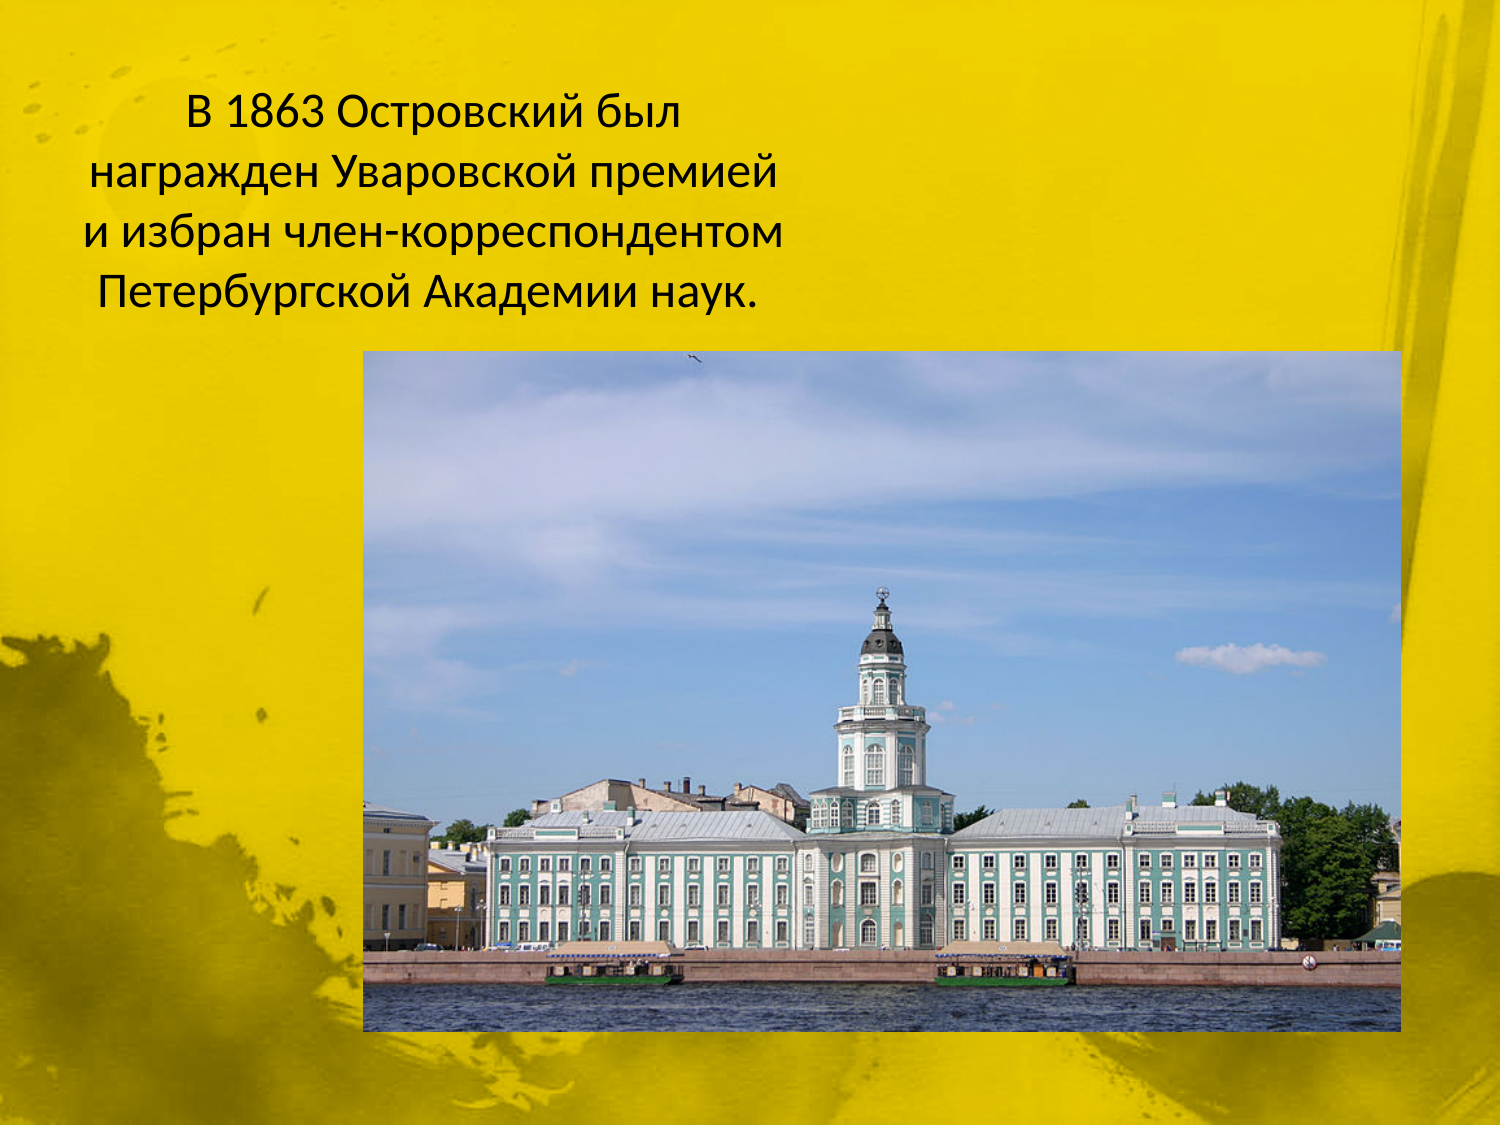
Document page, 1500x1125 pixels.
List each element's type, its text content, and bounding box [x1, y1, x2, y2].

text_box В 1863 Островский был награжден Уваровской премией и избран член-корреспондентом Петербургской Академии наук. [58, 70, 809, 325]
picture [362, 351, 1402, 1032]
